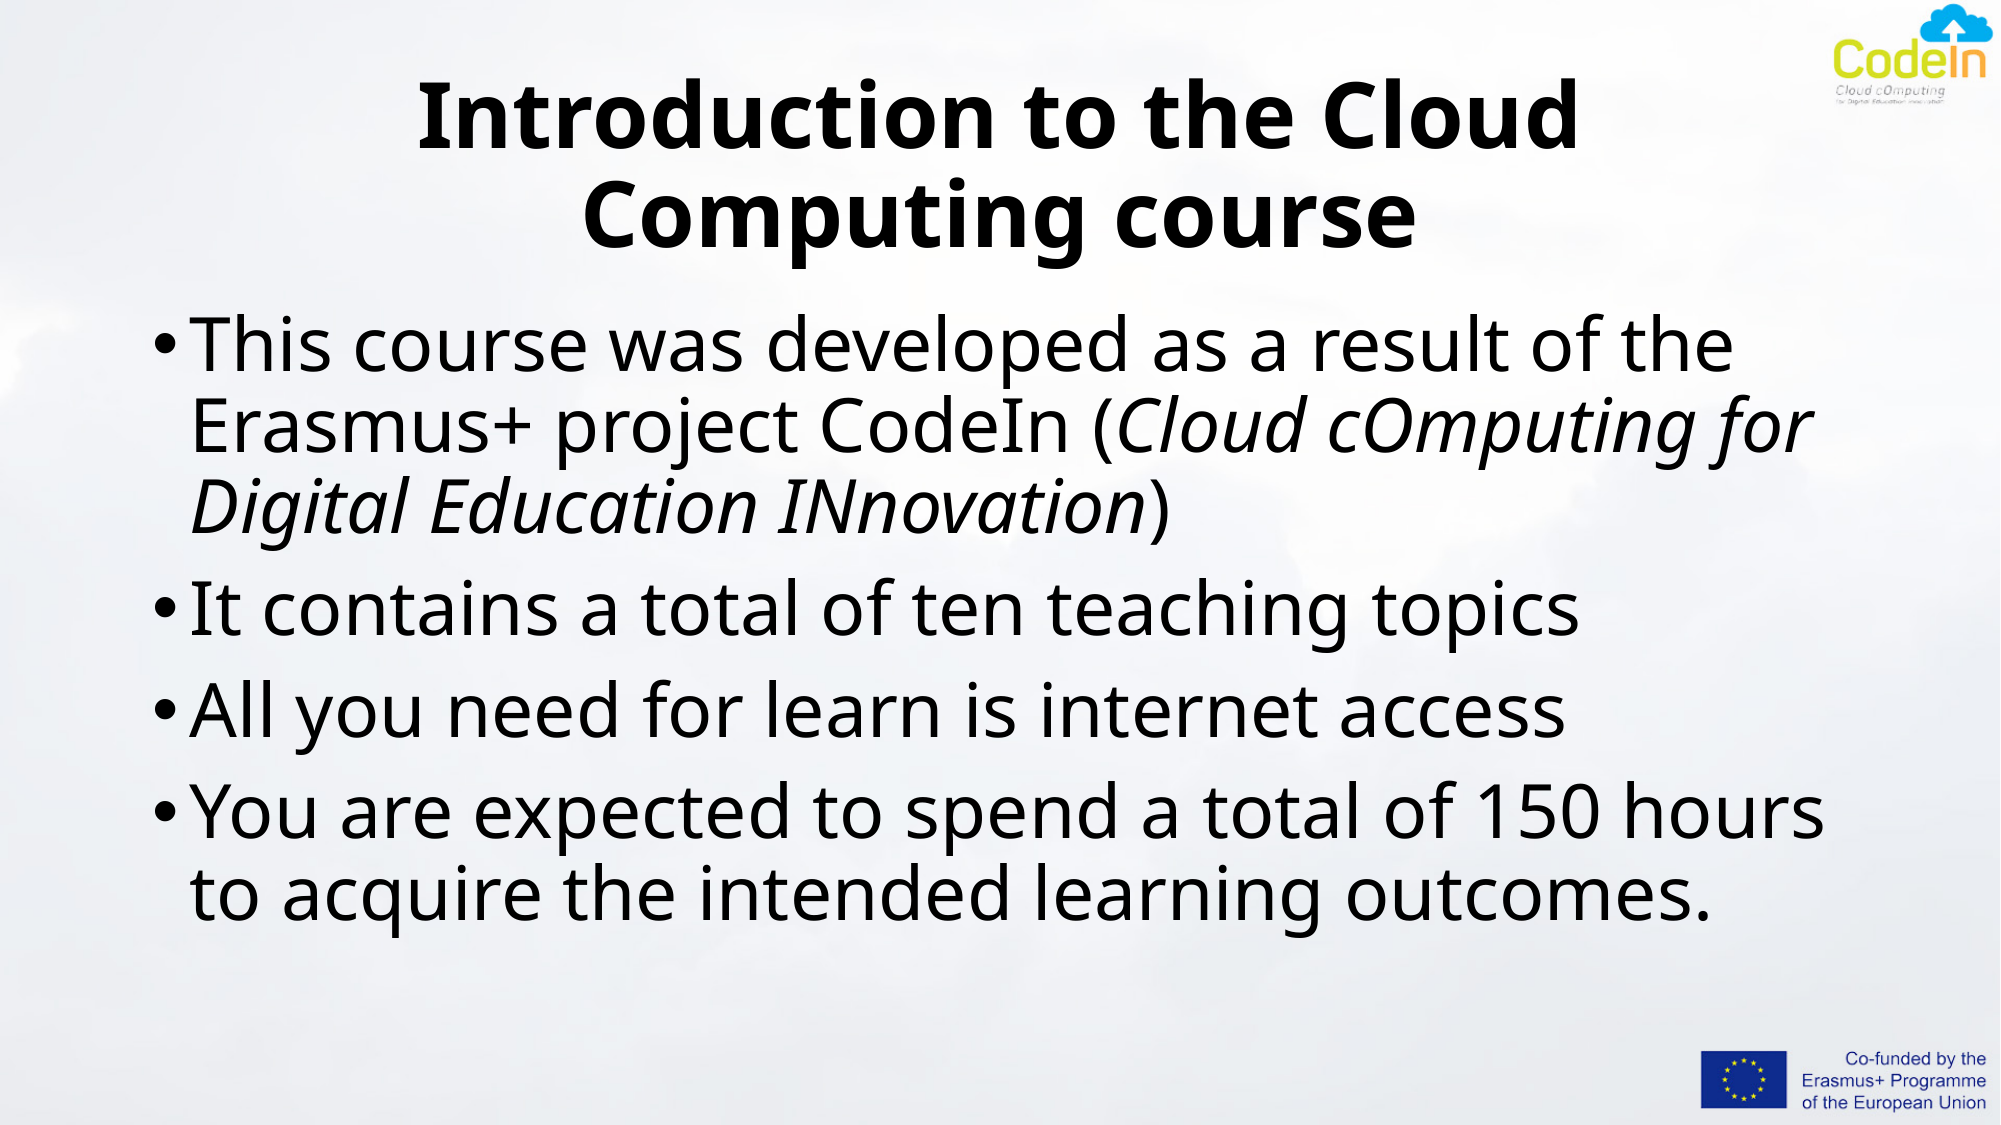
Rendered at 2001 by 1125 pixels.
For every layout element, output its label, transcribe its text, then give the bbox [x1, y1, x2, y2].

title Introduction to the Cloud Computing course [137, 59, 1863, 278]
picture [0, 0, 2001, 1125]
list This course was developed as a result of the Erasmus+ project CodeIn (Cloud cOmputing for Digital Education INnovation) It contains a total of ten teaching topics All you need for learn is internet access You are expected to spend a total of 150 hours to acquire the intended learning outcomes. [137, 299, 1863, 1014]
